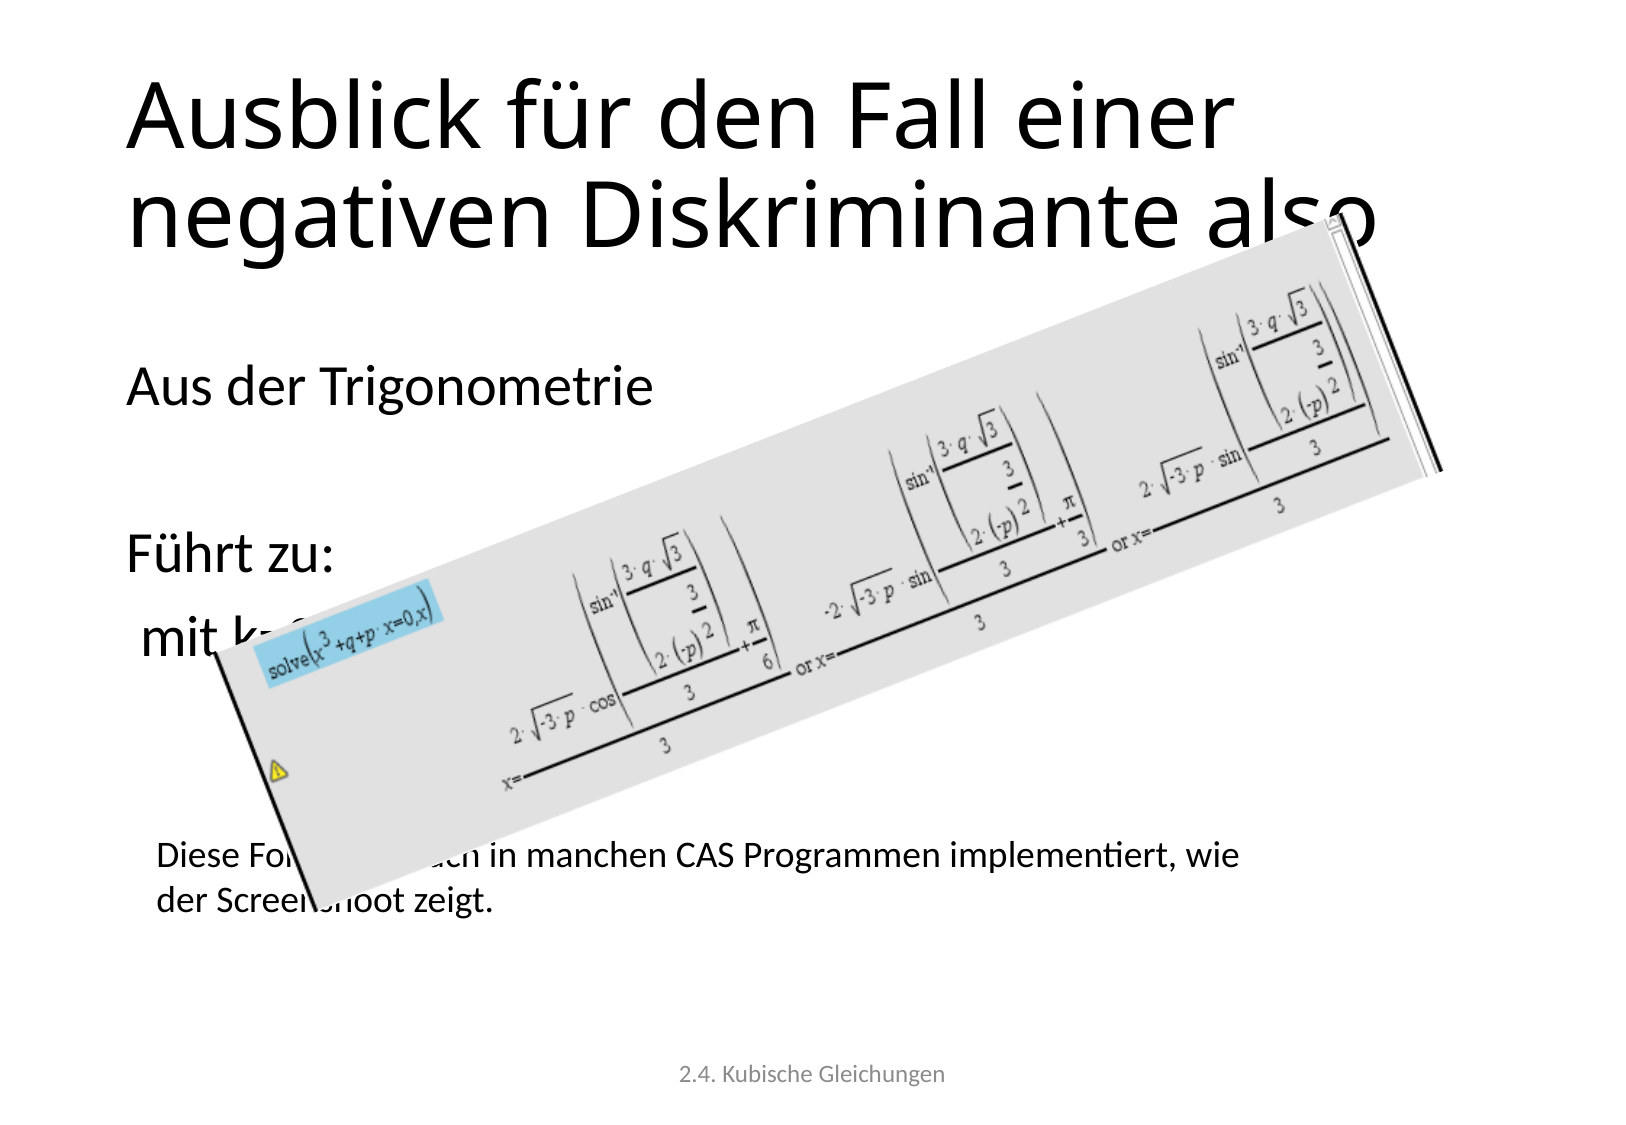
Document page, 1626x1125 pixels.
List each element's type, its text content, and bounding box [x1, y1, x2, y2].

text_box Diese Formel ist auch in manchen CAS Programmen implementiert, wie der Screenshoot zeigt. [141, 822, 1311, 927]
picture [211, 212, 1445, 914]
footer 2.4. Kubische Gleichungen [538, 1042, 1087, 1103]
